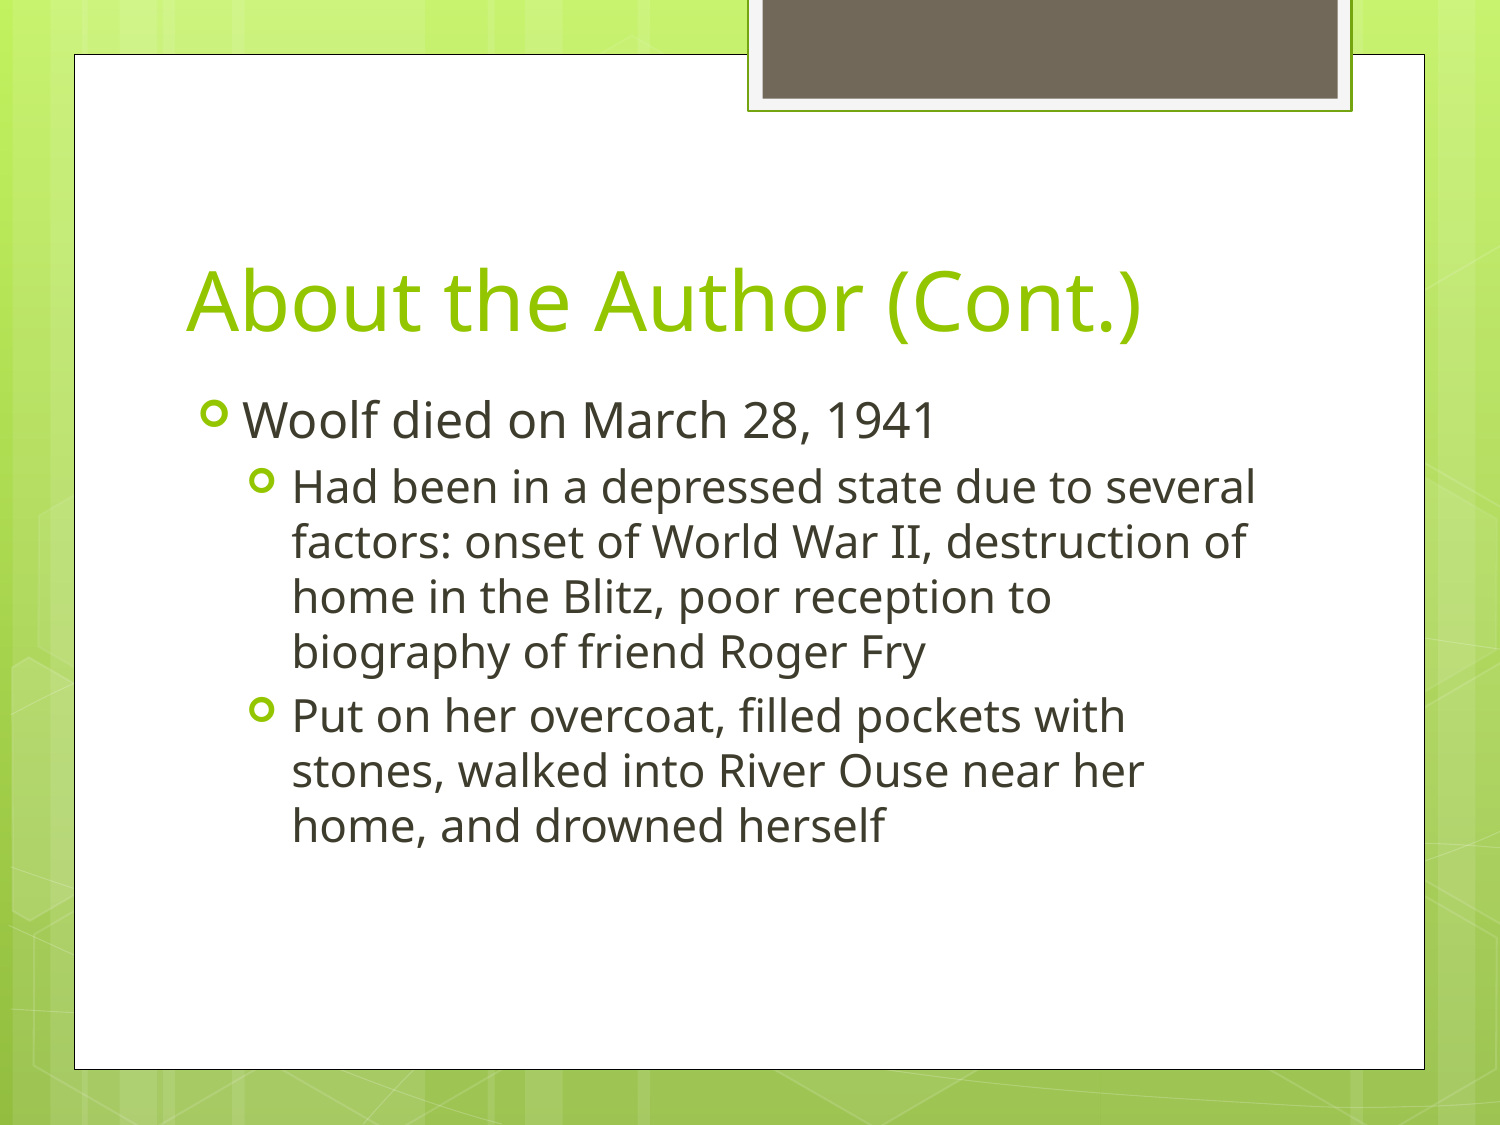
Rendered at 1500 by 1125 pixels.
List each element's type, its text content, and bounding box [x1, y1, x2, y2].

title About the Author (Cont.) [171, 168, 1324, 357]
list Woolf died on March 28, 1941 Had been in a depressed state due to several factors: onset of World War II, destruction of home in the Blitz, poor reception to biography of friend Roger Fry Put on her overcoat, filled pockets with stones, walked into River Ouse near her home, and drowned herself [171, 381, 1283, 957]
